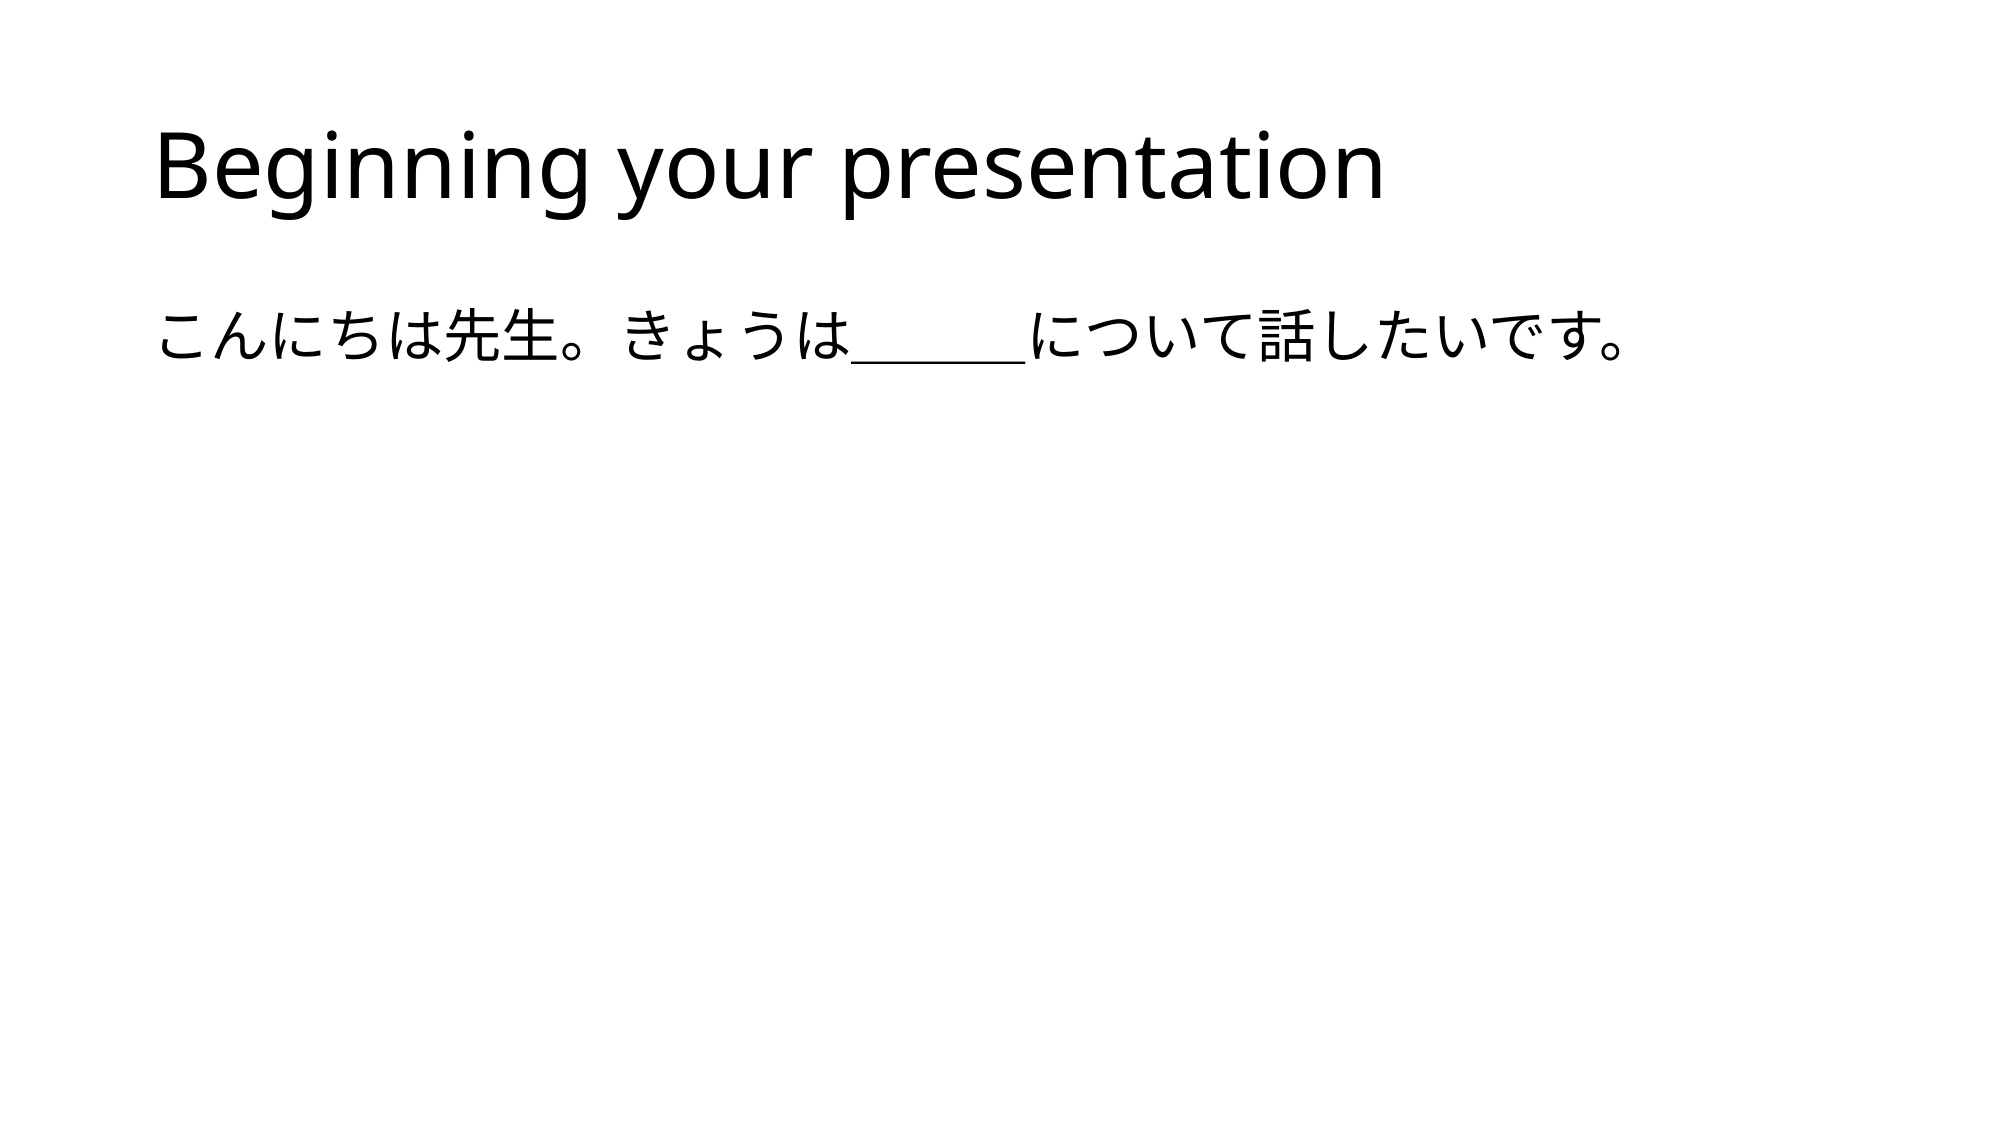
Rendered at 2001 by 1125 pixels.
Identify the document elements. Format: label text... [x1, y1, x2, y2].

title Beginning your presentation [137, 59, 1863, 278]
list こんにちは先生。きょうは＿＿＿について話したいです。 [137, 299, 1863, 1014]
